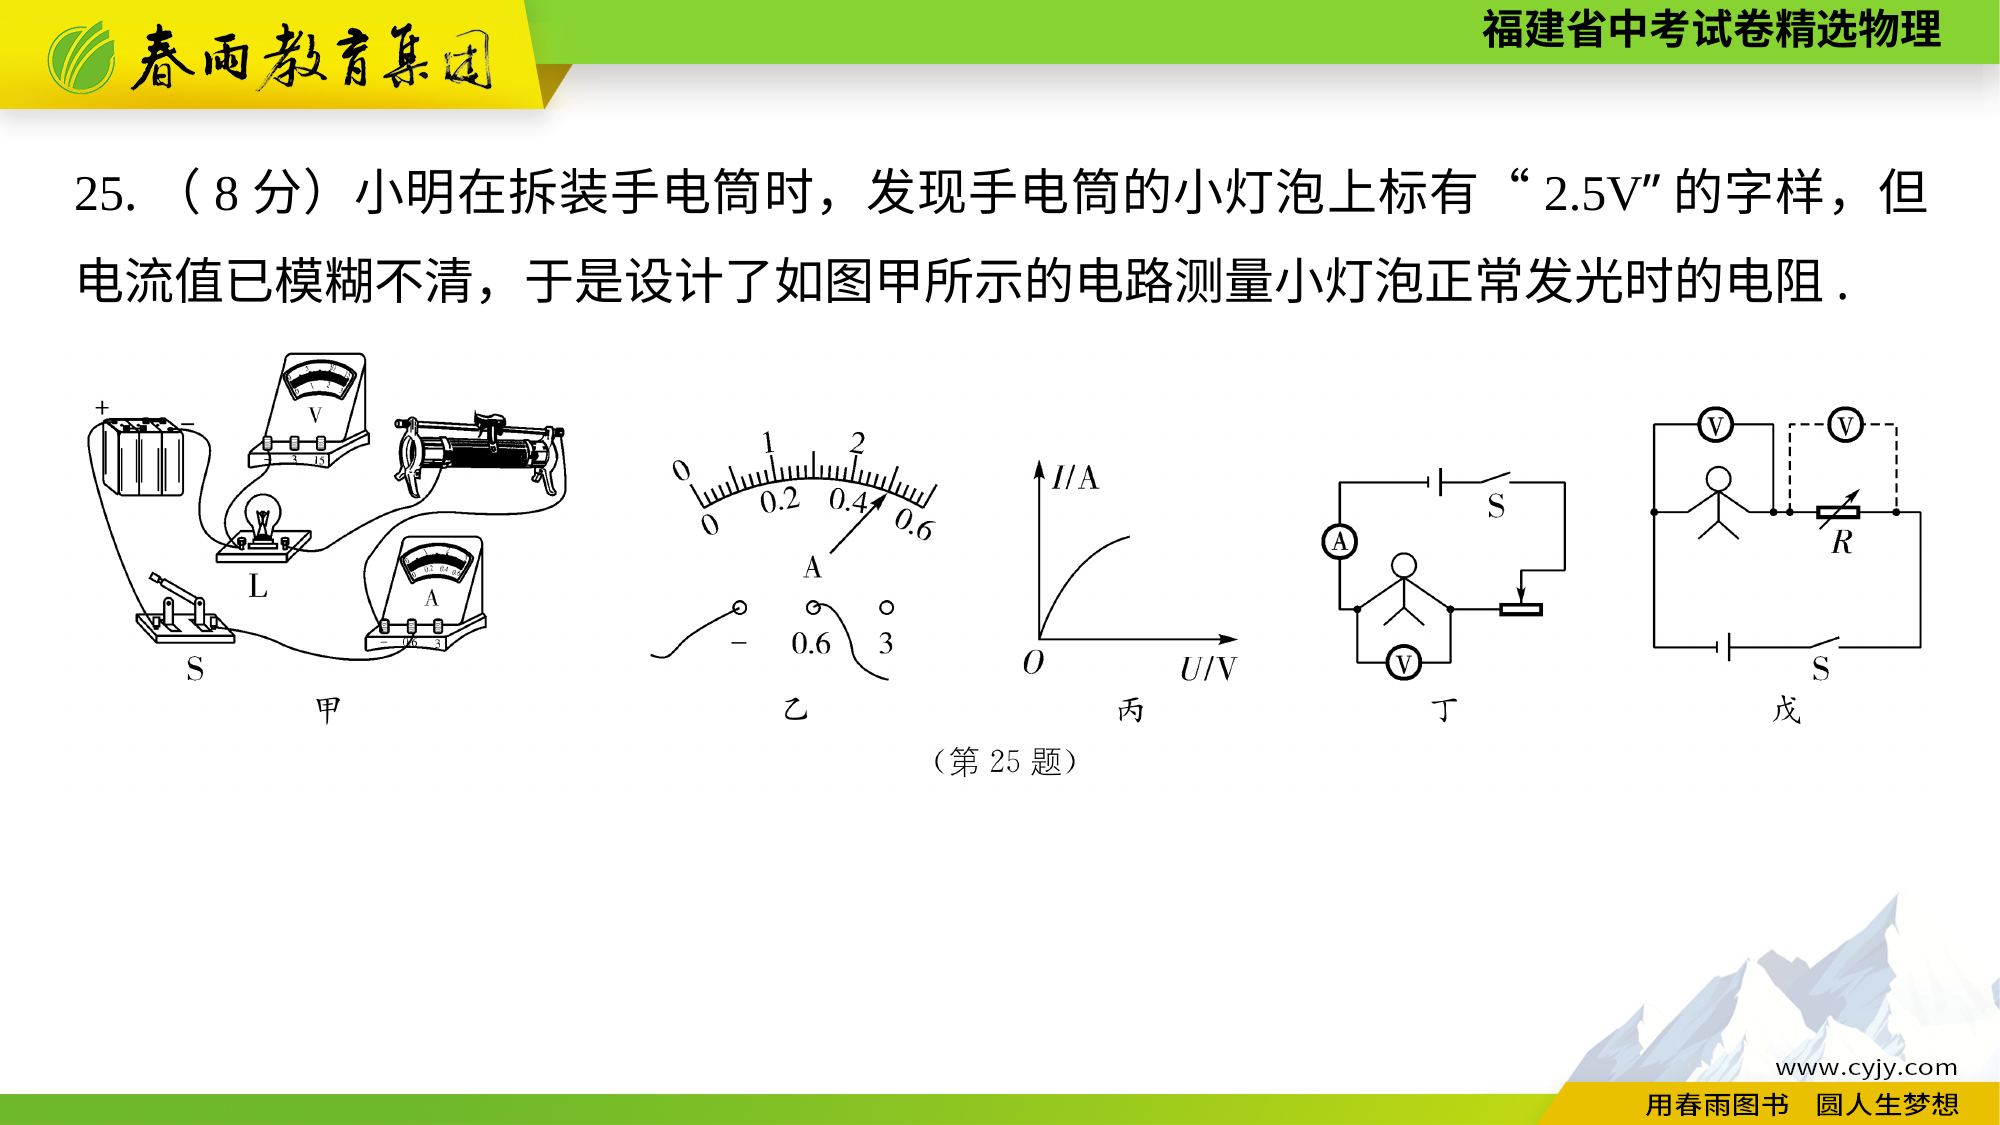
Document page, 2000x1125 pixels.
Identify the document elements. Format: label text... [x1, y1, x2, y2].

list 25.（8分）小明在拆装手电筒时，发现手电筒的小灯泡上标有“2.5V”的字样，但电流值已模糊不清，于是设计了如图甲所示的电路测量小灯泡正常发光时的电阻. [59, 122, 1944, 308]
picture [0, 0, 2000, 1125]
